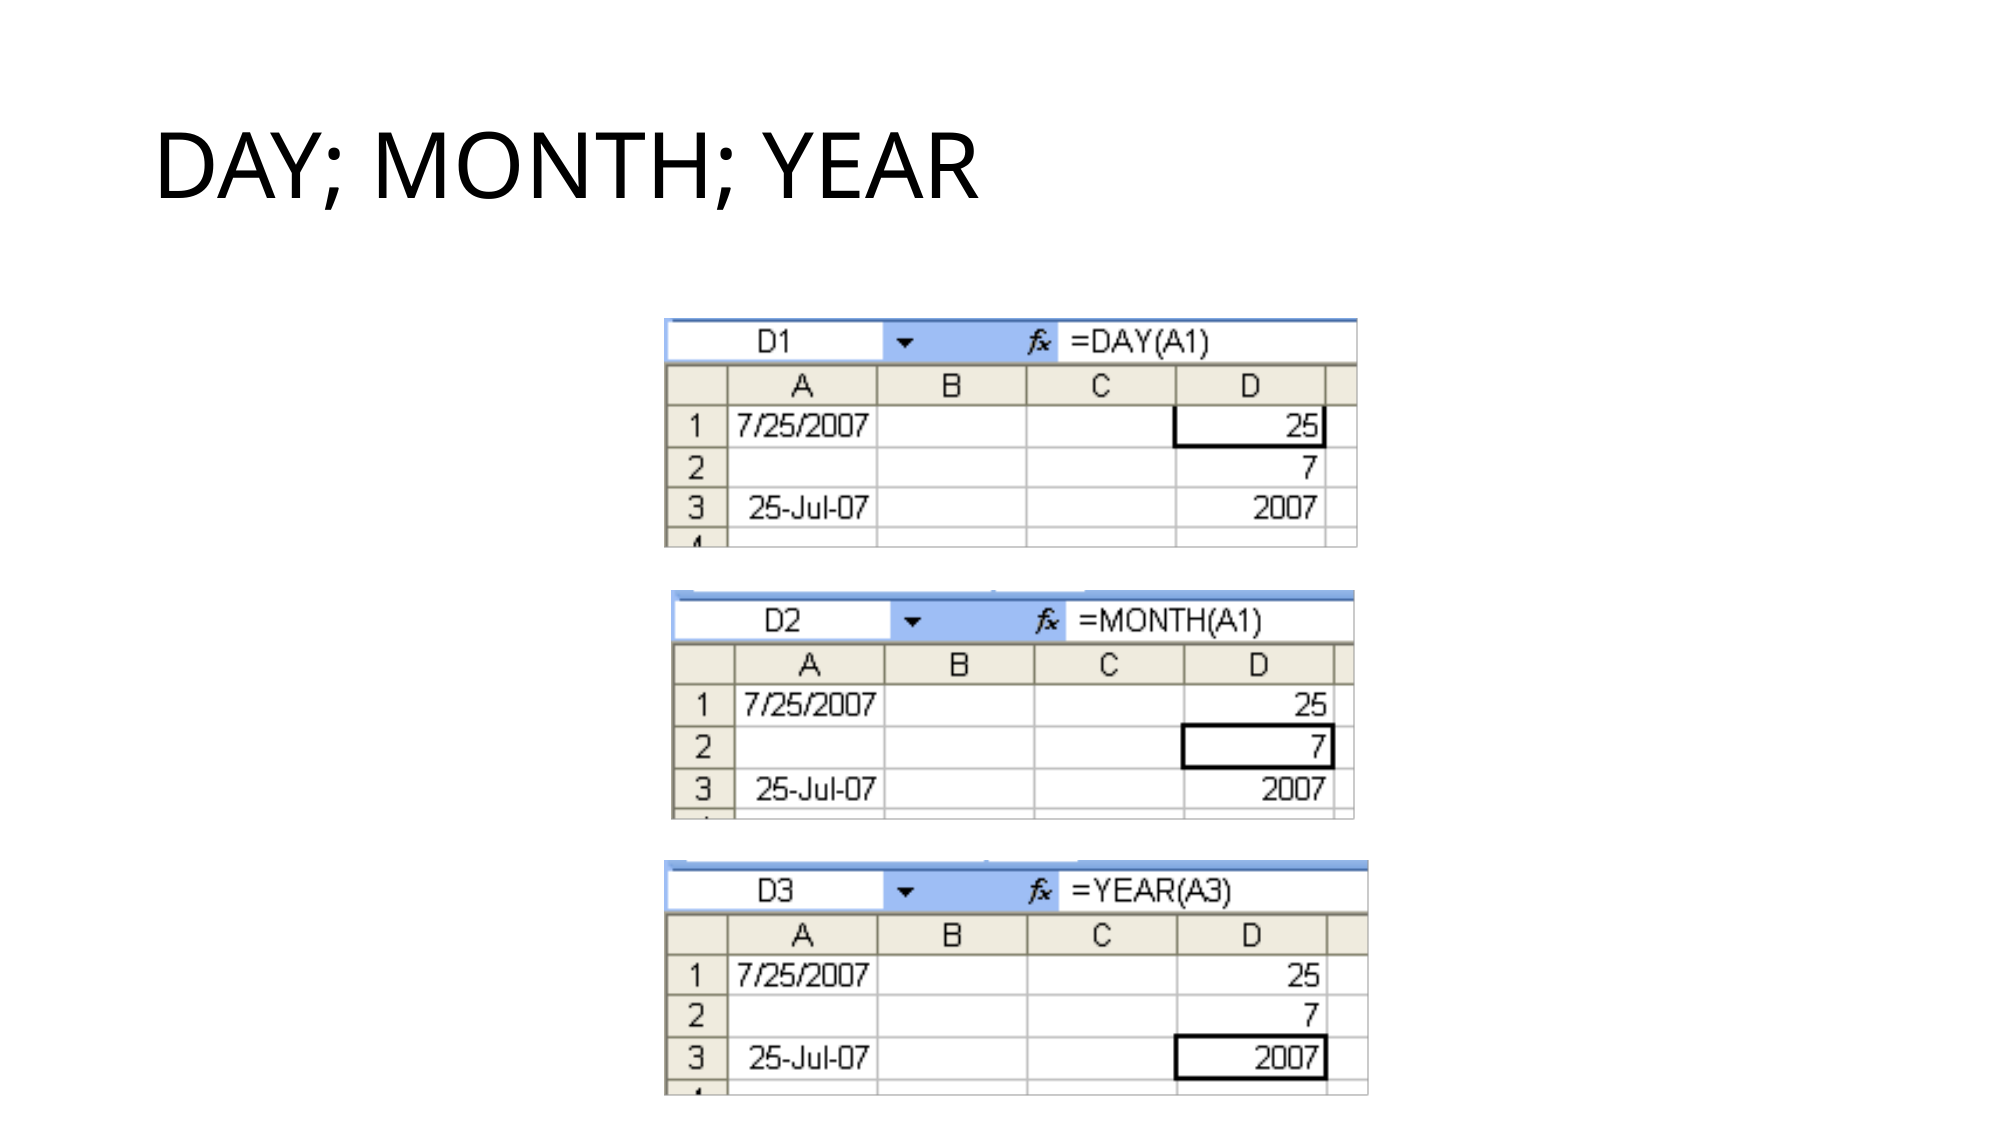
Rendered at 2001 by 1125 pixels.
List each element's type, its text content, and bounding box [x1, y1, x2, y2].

picture [671, 590, 1357, 822]
picture [664, 860, 1371, 1098]
title DAY; MONTH; YEAR [137, 59, 1863, 278]
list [664, 318, 1360, 550]
